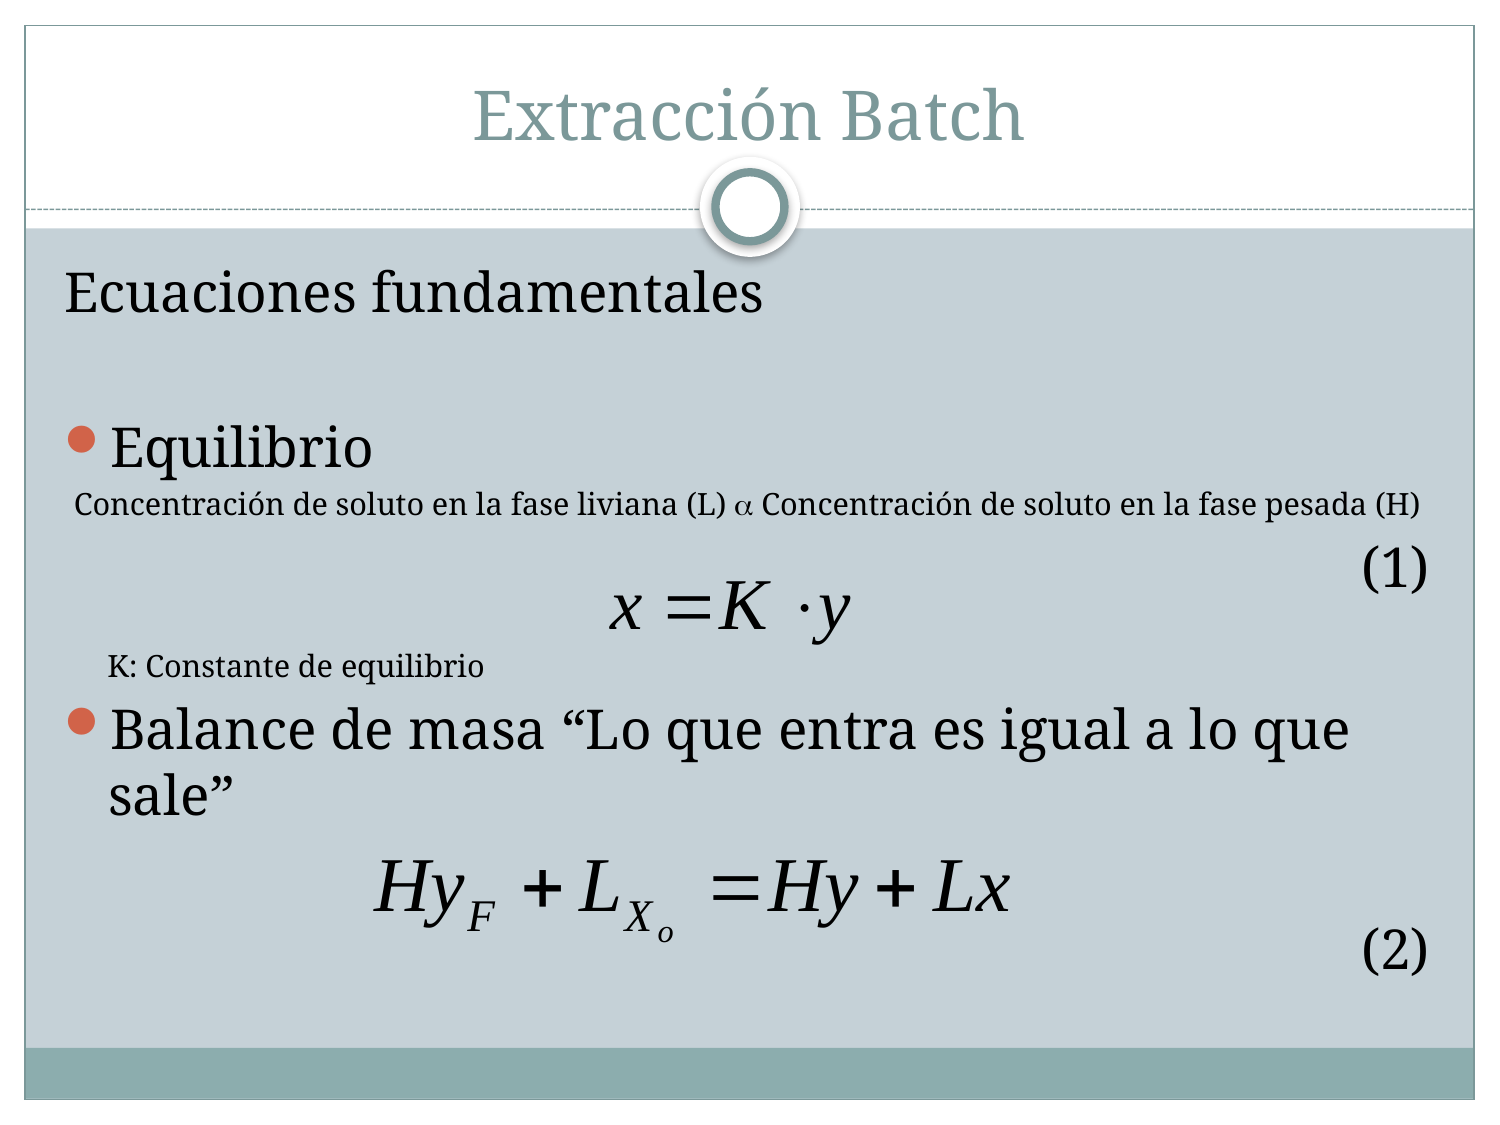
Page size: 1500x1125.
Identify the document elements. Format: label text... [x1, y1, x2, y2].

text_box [359, 833, 1026, 958]
list Ecuaciones fundamentales Equilibrio Concentración de soluto en la fase liviana (L)  Concentración de soluto en la fase pesada (H) (1) K: Constante de equilibrio Balance de masa “Lo que entra es igual a lo que sale” (2) [49, 250, 1445, 1001]
title Extracción Batch [49, 37, 1450, 162]
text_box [595, 562, 864, 660]
